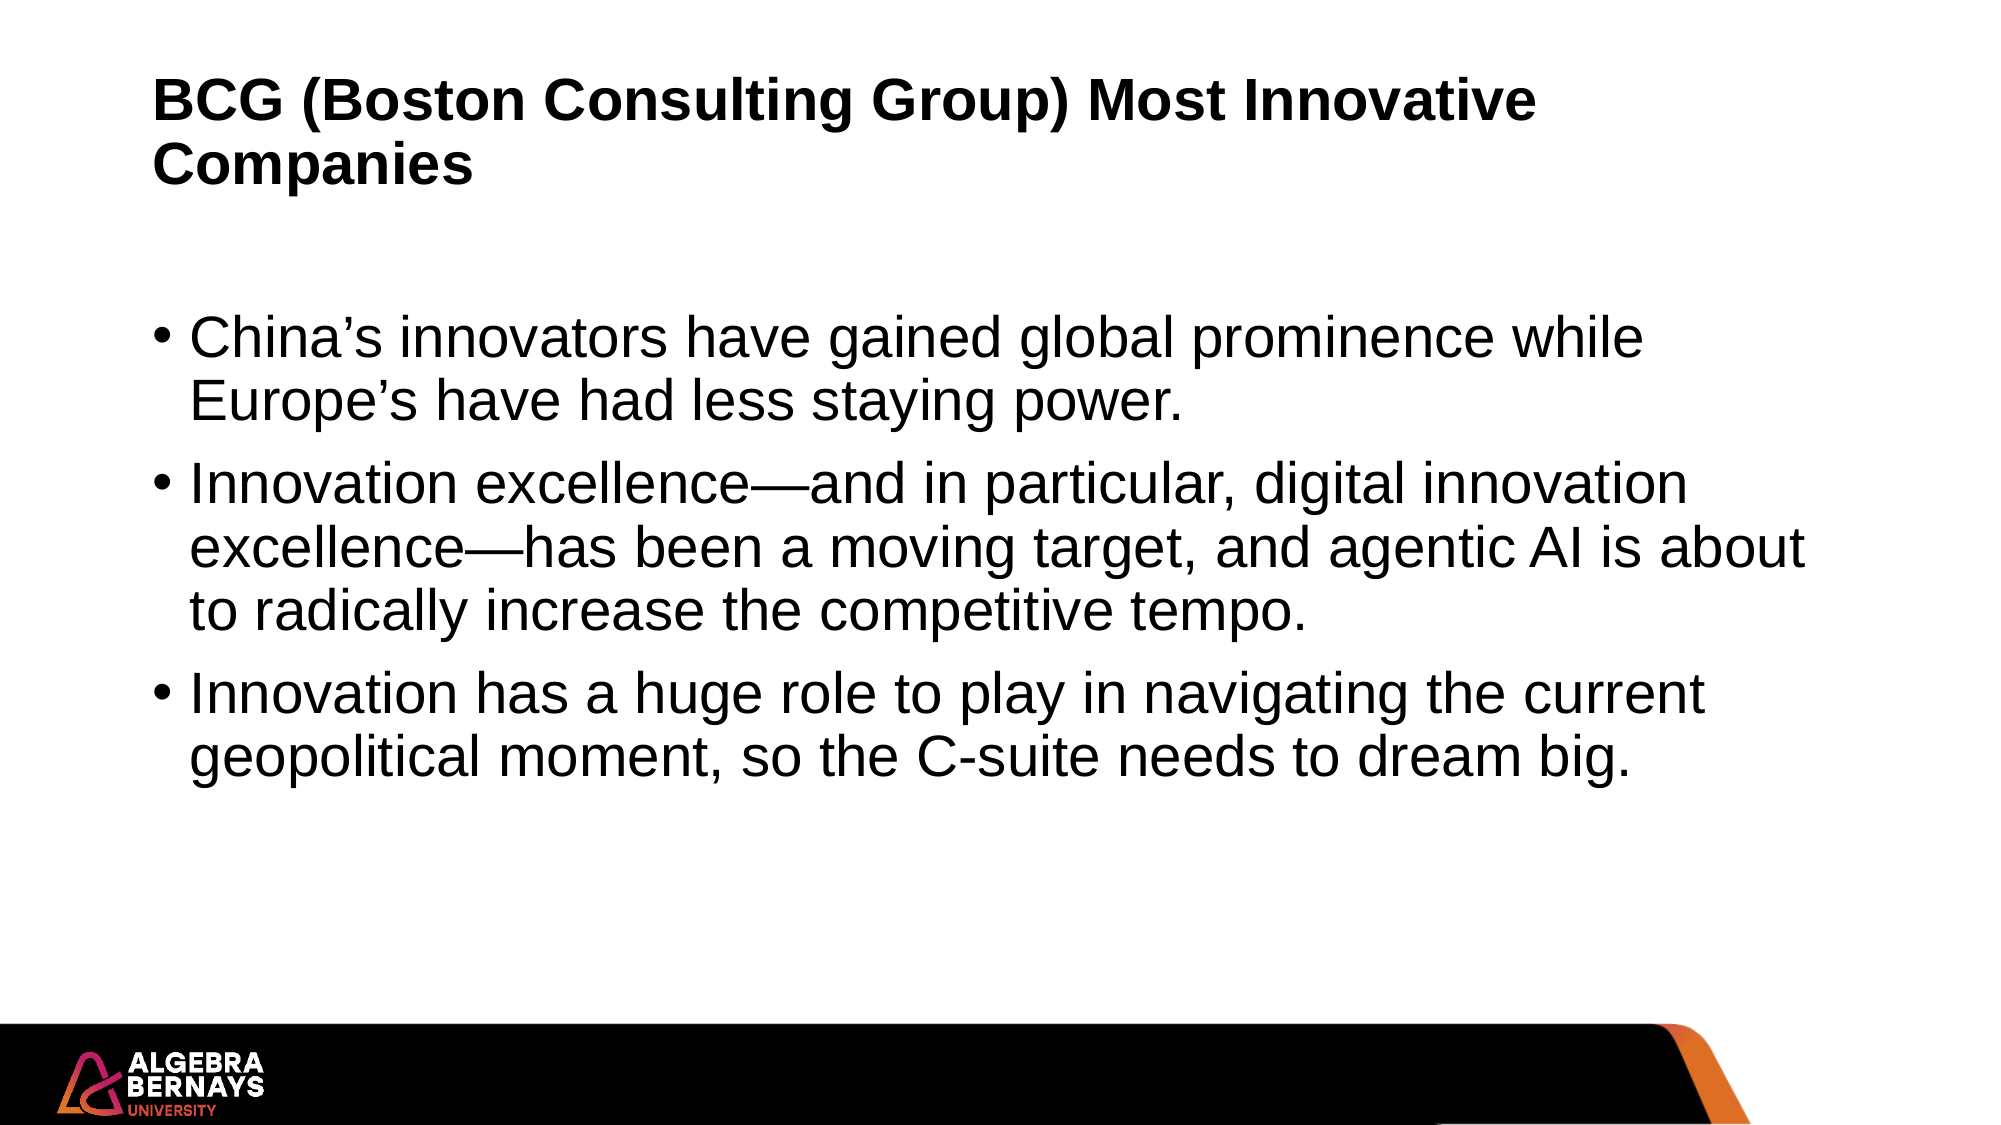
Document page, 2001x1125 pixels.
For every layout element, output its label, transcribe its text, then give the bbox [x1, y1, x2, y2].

list China’s innovators have gained global prominence while Europe’s have had less staying power. Innovation excellence—and in particular, digital innovation excellence—has been a moving target, and agentic AI is about to radically increase the competitive tempo. Innovation has a huge role to play in navigating the current geopolitical moment, so the C-suite needs to dream big. [137, 299, 1863, 1014]
title BCG (Boston Consulting Group) Most Innovative Companies [137, 59, 1863, 278]
picture [0, 1023, 1958, 1125]
